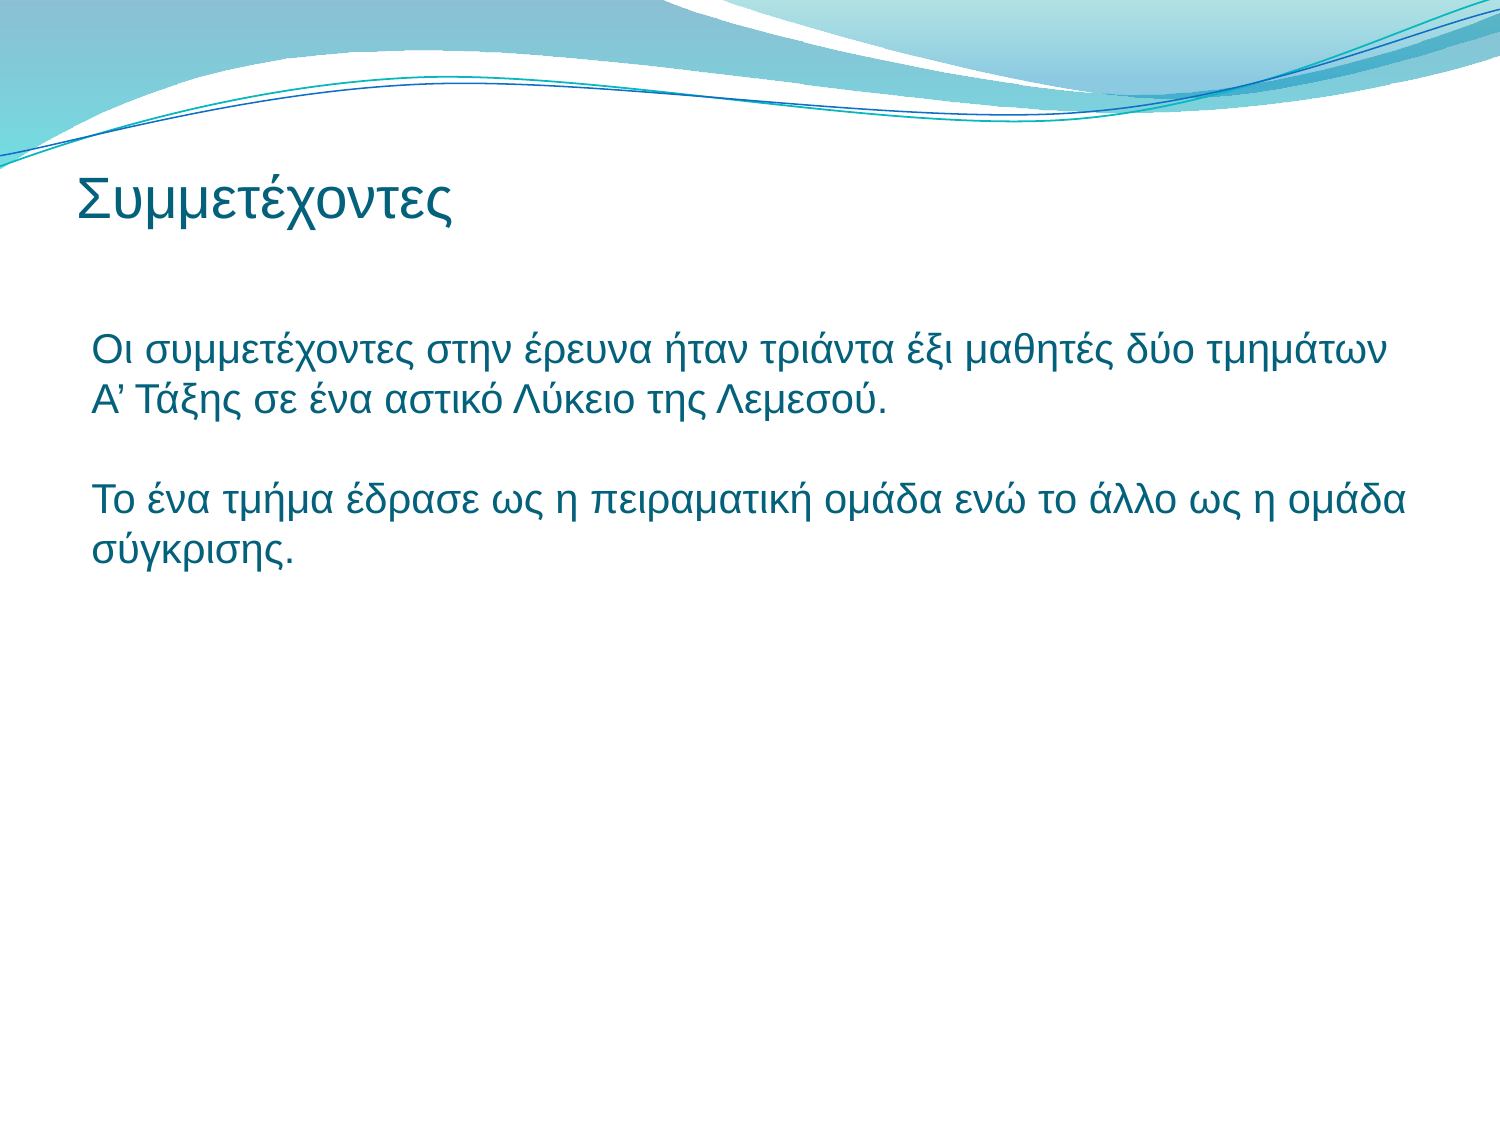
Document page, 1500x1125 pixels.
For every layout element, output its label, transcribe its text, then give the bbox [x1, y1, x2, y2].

title Συμμετέχοντες [76, 137, 1440, 230]
text_box Οι συμμετέχοντες στην έρευνα ήταν τριάντα έξι μαθητές δύο τμημάτων Α’ Τάξης σε ένα αστικό Λύκειο της Λεμεσού. Το ένα τμήμα έδρασε ως η πειραματική ομάδα ενώ το άλλο ως η ομάδα σύγκρισης. [76, 314, 1424, 580]
